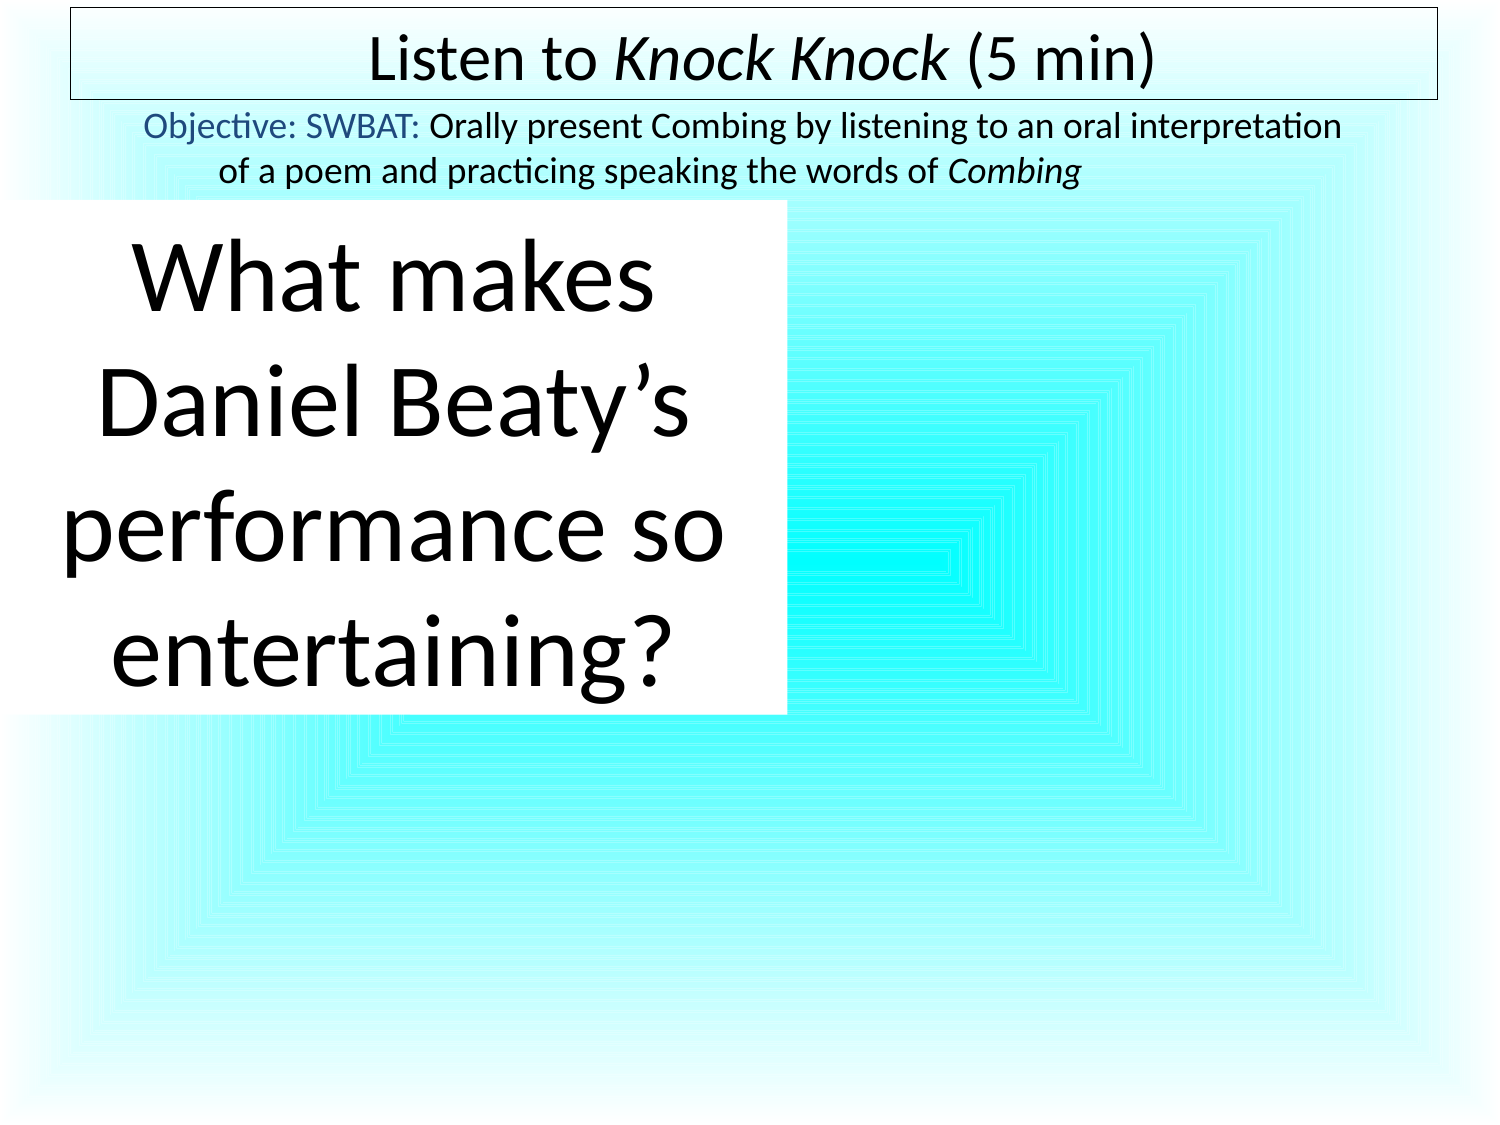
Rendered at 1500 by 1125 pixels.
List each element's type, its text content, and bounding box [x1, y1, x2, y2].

text_box Objective: SWBAT: Orally present Combing by listening to an oral interpretation of a poem and practicing speaking the words of Combing [24, 93, 1367, 244]
title Listen to Knock Knock (5 min) [70, 7, 1438, 100]
text_box What makes Daniel Beaty’s performance so entertaining? [0, 199, 788, 715]
